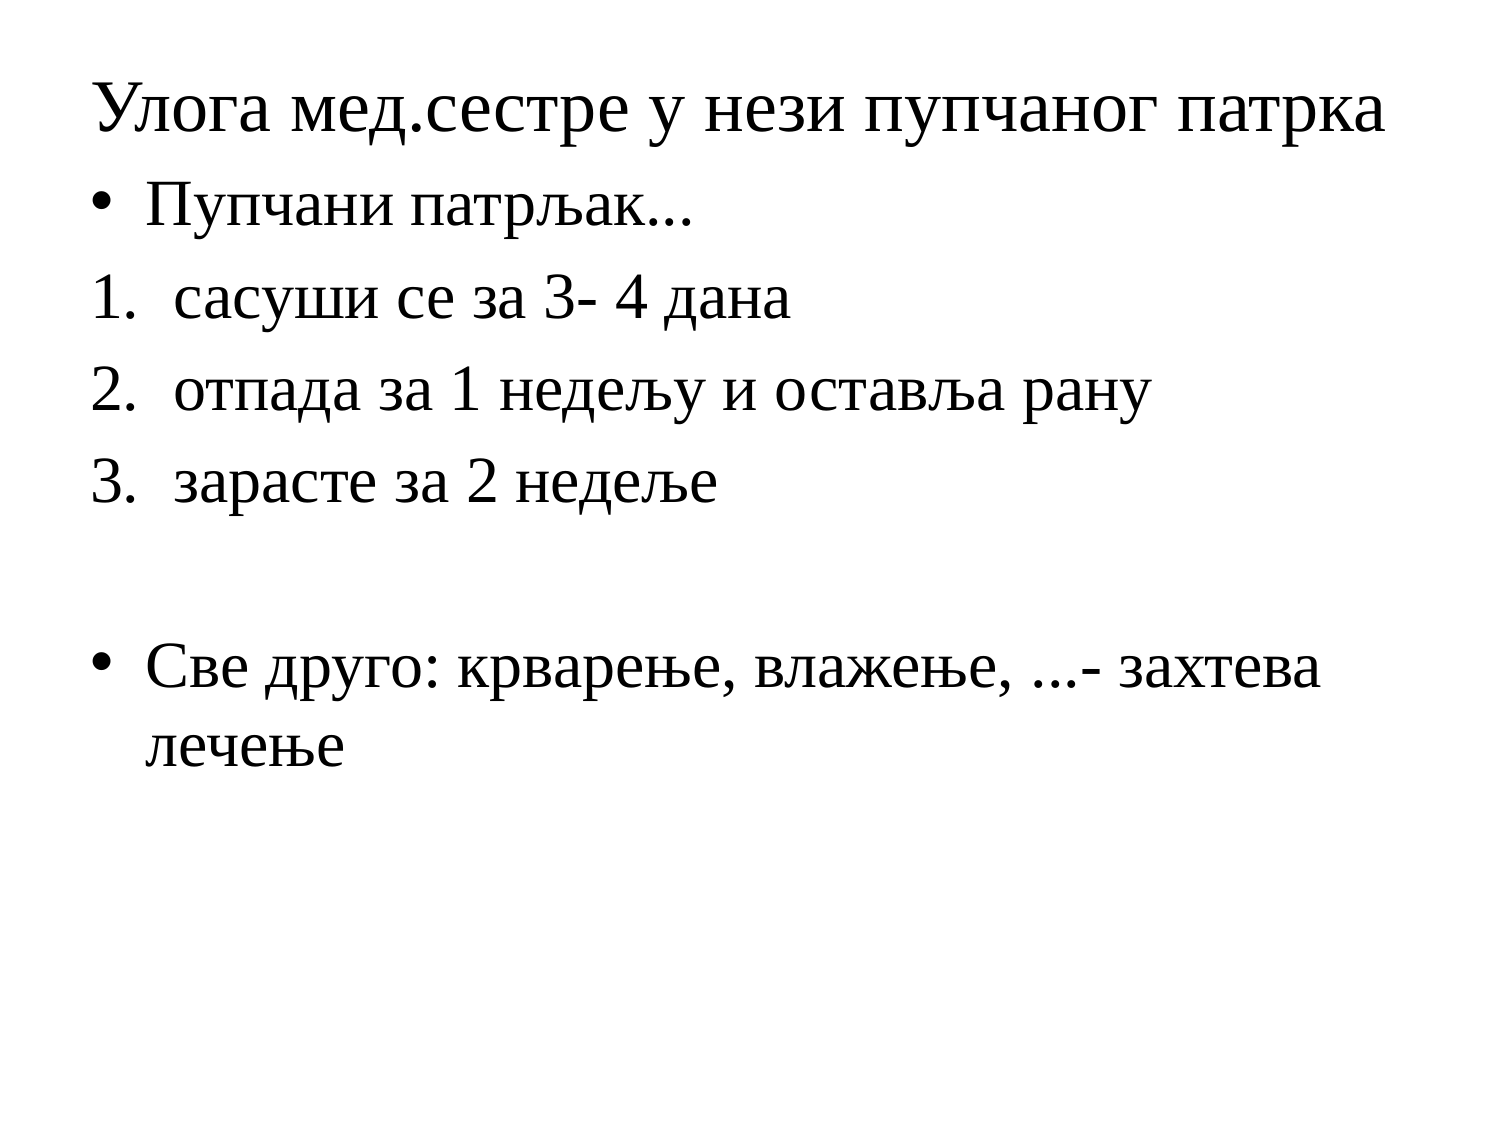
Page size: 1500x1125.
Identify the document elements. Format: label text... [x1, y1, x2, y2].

list Улога мед.сестре у нези пупчаног патрка Пупчани патрљак... сасуши се за 3- 4 дана отпада за 1 недељу и оставља рану зарасте за 2 недеље Све друго: крварење, влажење, ...- захтева лечење [75, 50, 1425, 793]
